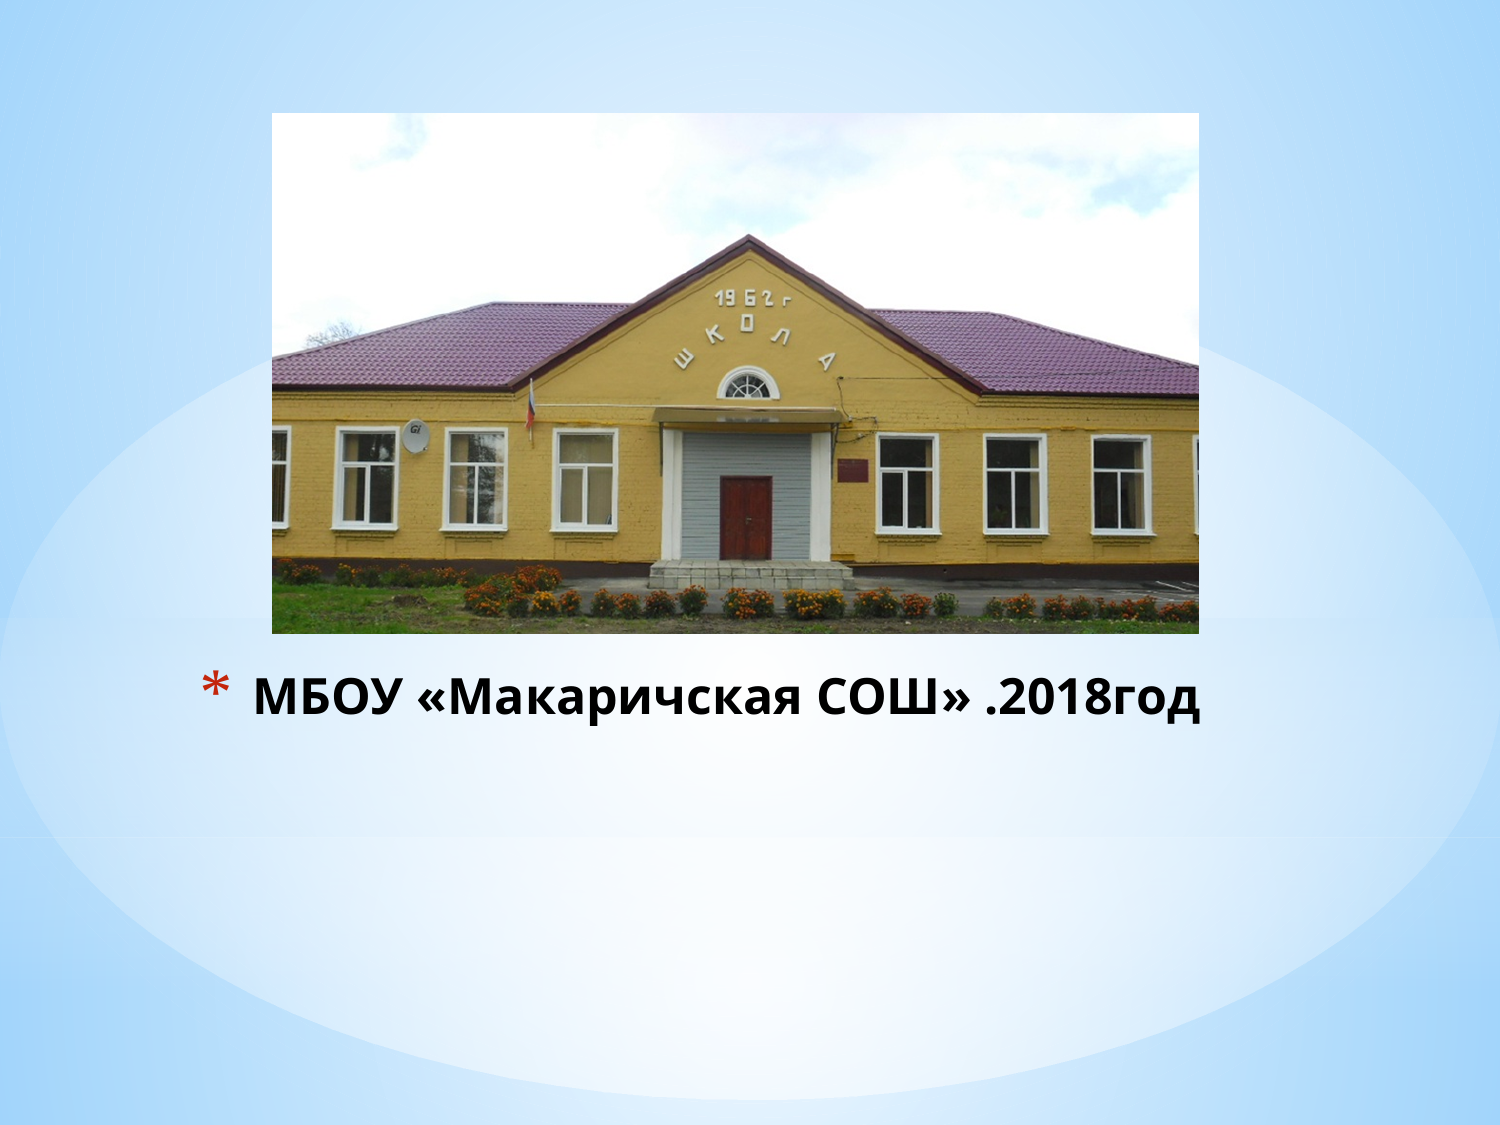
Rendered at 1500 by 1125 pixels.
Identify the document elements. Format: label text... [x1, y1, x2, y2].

picture [271, 113, 1199, 634]
title МБОУ «Макаричская СОШ» .2018год [147, 656, 1216, 845]
